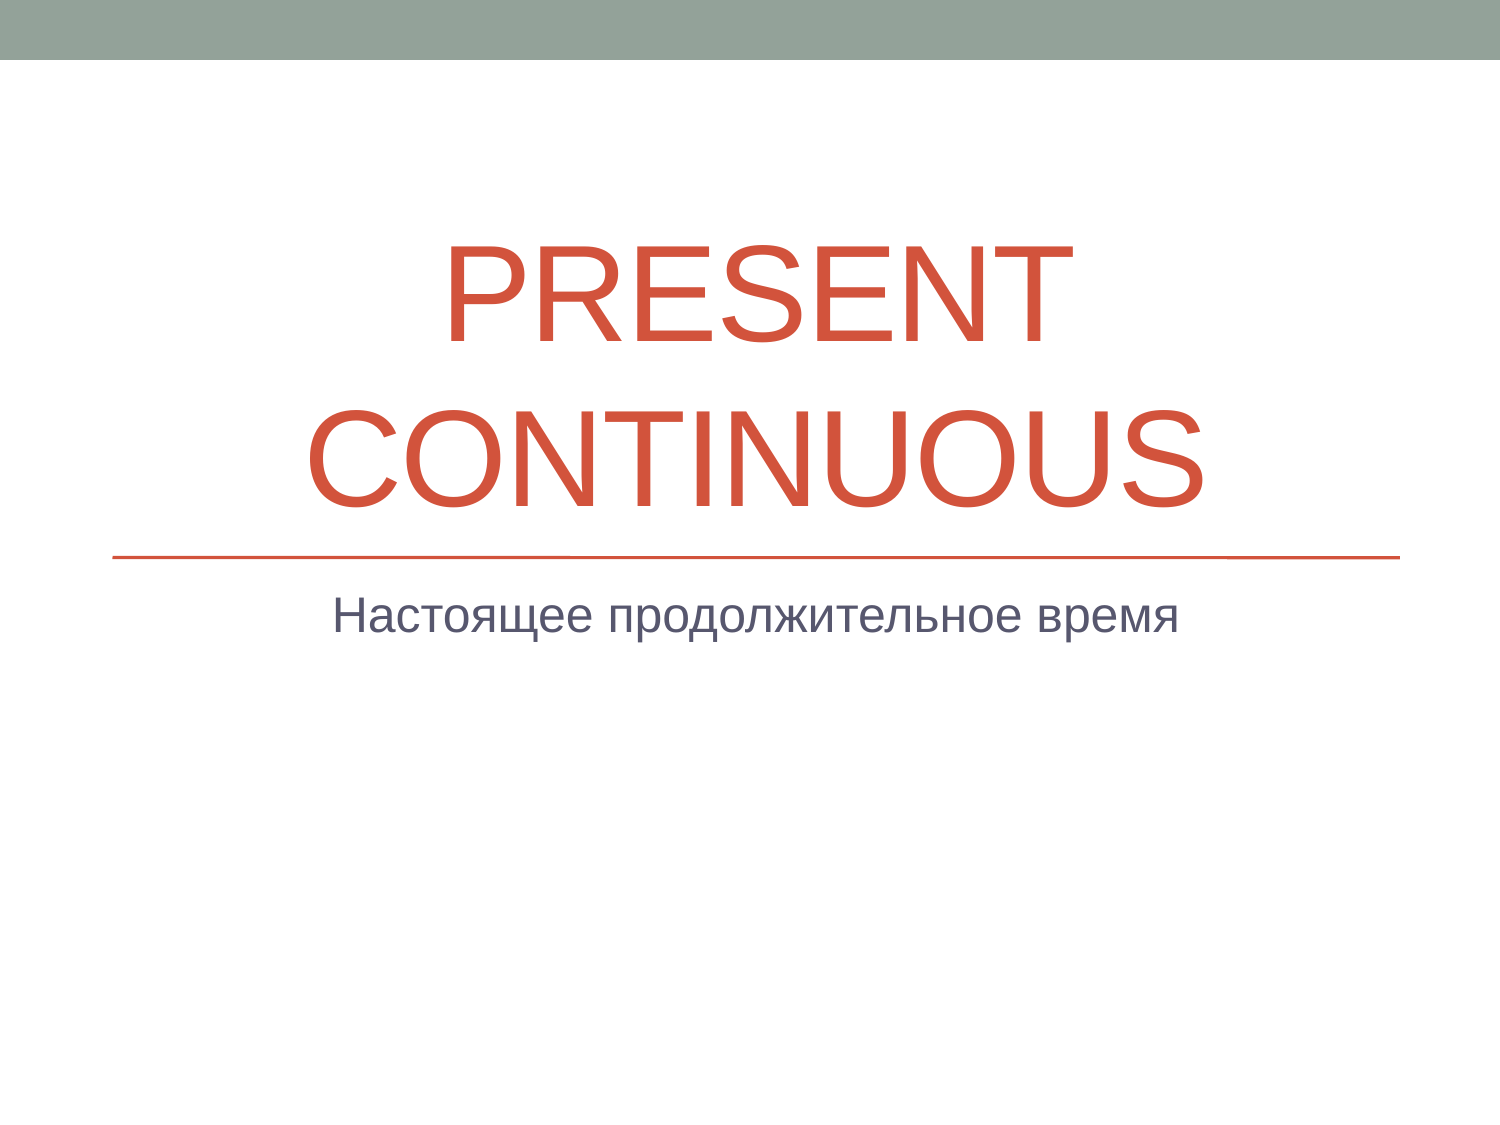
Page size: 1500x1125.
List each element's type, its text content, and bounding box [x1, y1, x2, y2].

subtitle Настоящее продолжительное время [112, 575, 1400, 863]
title Present continuous [112, 224, 1400, 542]
